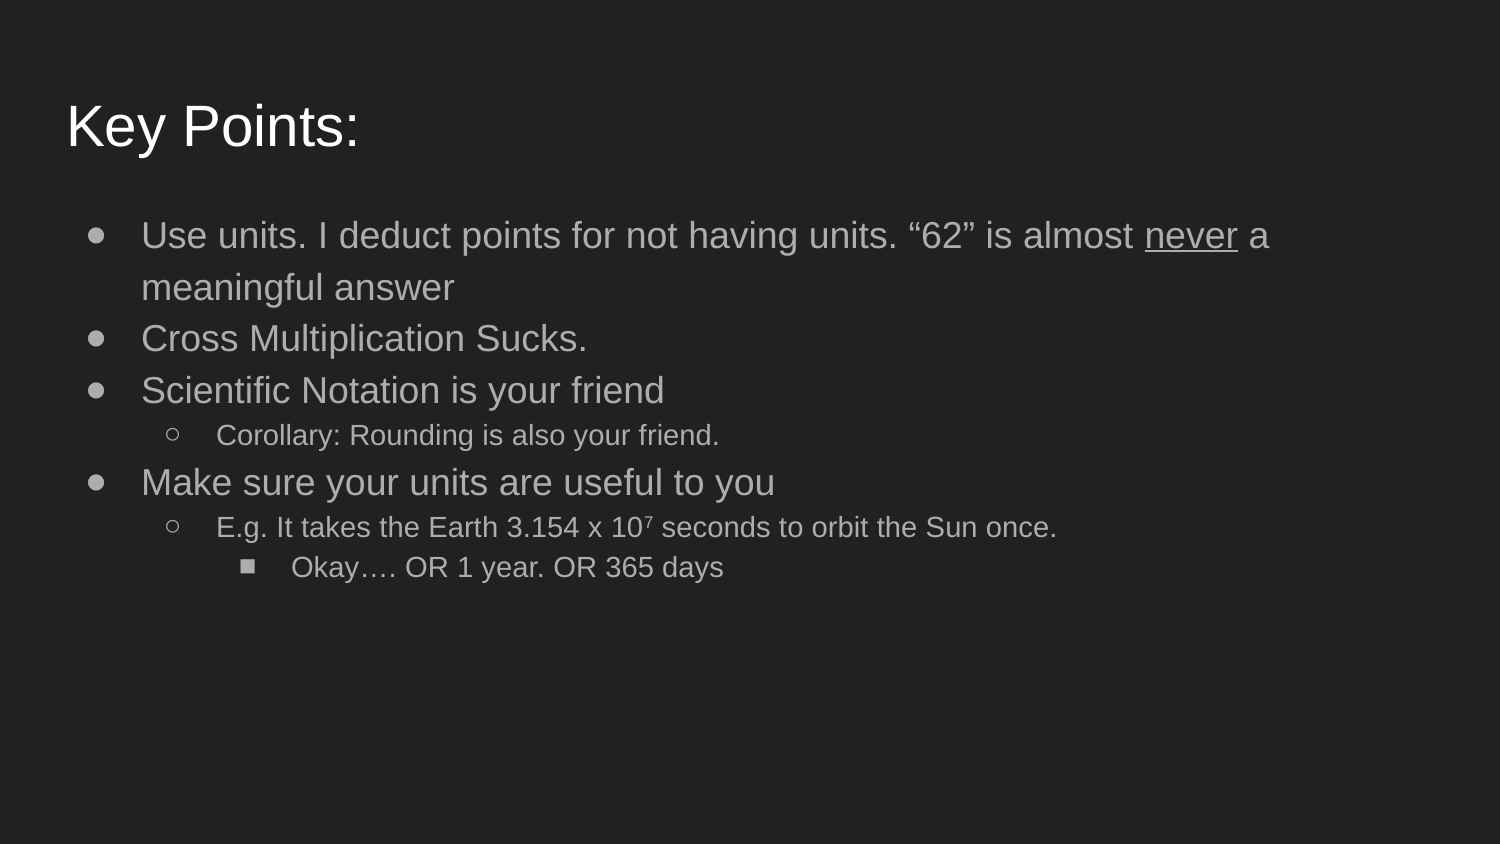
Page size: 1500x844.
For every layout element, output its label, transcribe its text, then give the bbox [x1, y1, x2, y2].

title Key Points: [51, 72, 1449, 167]
list Use units. I deduct points for not having units. “62” is almost never a meaningful answer Cross Multiplication Sucks. Scientific Notation is your friend Corollary: Rounding is also your friend. Make sure your units are useful to you E.g. It takes the Earth 3.154 x 107 seconds to orbit the Sun once. Okay…. OR 1 year. OR 365 days [51, 189, 1449, 750]
